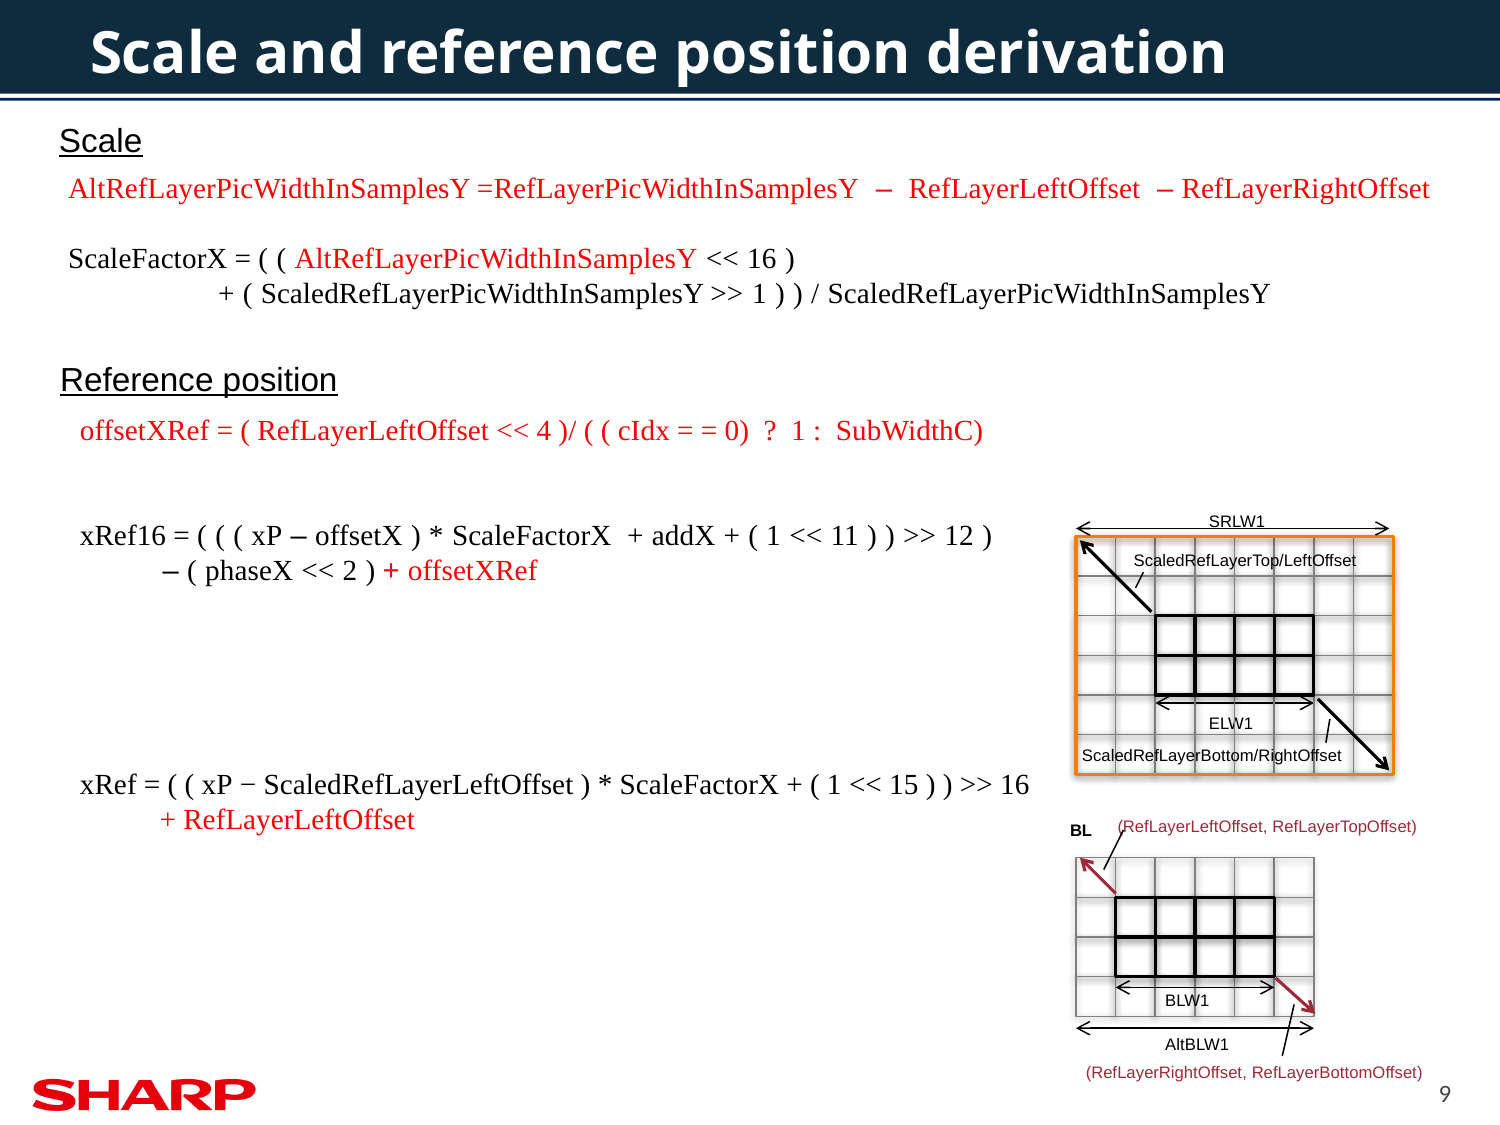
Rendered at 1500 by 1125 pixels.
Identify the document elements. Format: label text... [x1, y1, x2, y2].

picture [17, 1064, 271, 1125]
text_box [1063, 504, 1453, 1089]
text_box Scale [53, 113, 149, 166]
text_box AltRefLayerPicWidthInSamplesY = RefLayerPicWidthInSamplesY – RefLayerLeftOffset – RefLayerRightOffset ScaleFactorX = ( ( AltRefLayerPicWidthInSamplesY << 16 ) + ( ScaledRefLayerPicWidthInSamplesY >> 1 ) ) / ScaledRefLayerPicWidthInSamplesY [53, 161, 1453, 317]
text_box xRef = ( ( xP − ScaledRefLayerLeftOffset ) * ScaleFactorX + ( 1 << 15 ) ) >> 16 + RefLayerLeftOffset [64, 757, 1058, 843]
text_box offsetXRef = ( RefLayerLeftOffset << 4 )/ ( ( cIdx = = 0) ? 1 : SubWidthC) xRef16 = ( ( ( xP – offsetX ) * ScaleFactorX + addX + ( 1 << 11 ) ) >> 12 ) – ( phaseX << 2 ) + offsetXRef [64, 404, 1028, 594]
title Scale and reference position derivation [74, 15, 1426, 85]
text_box Reference position [54, 352, 345, 405]
slide_number 9 [1345, 1062, 1467, 1108]
